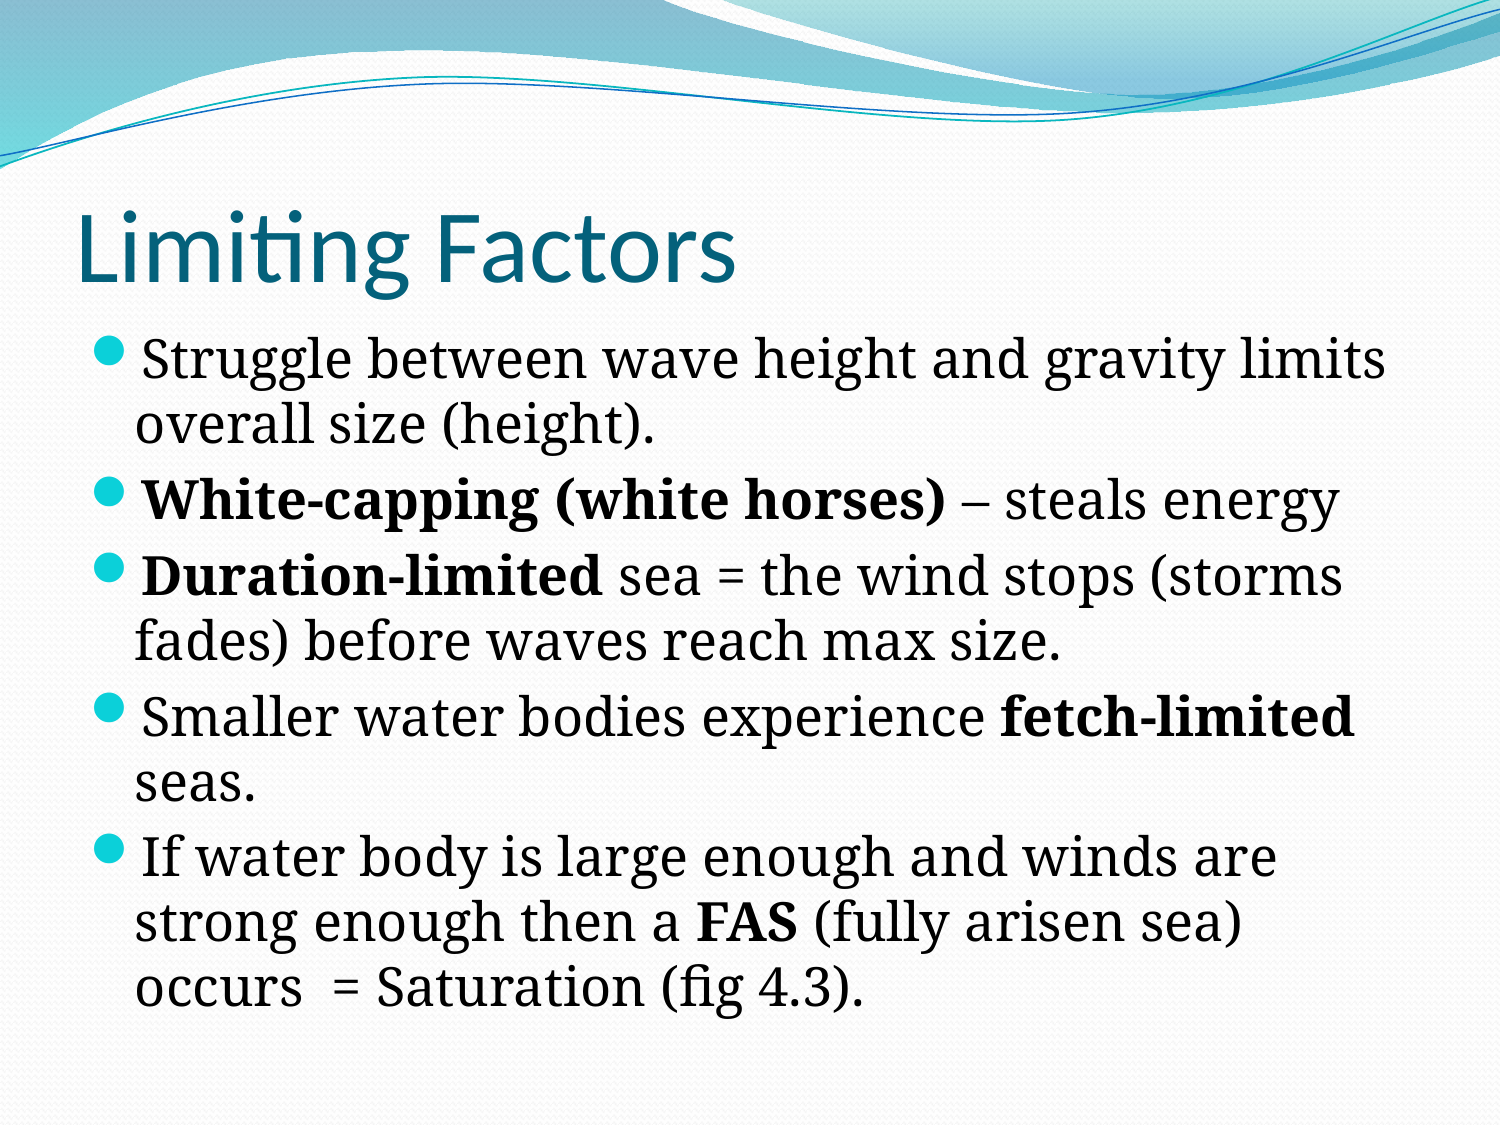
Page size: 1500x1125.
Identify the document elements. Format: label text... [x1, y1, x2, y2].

title Limiting Factors [75, 115, 1425, 303]
list Struggle between wave height and gravity limits overall size (height). White-capping (white horses) – steals energy Duration-limited sea = the wind stops (storms fades) before waves reach max size. Smaller water bodies experience fetch-limited seas. If water body is large enough and winds are strong enough then a FAS (fully arisen sea) occurs = Saturation (fig 4.3). [75, 317, 1425, 1038]
